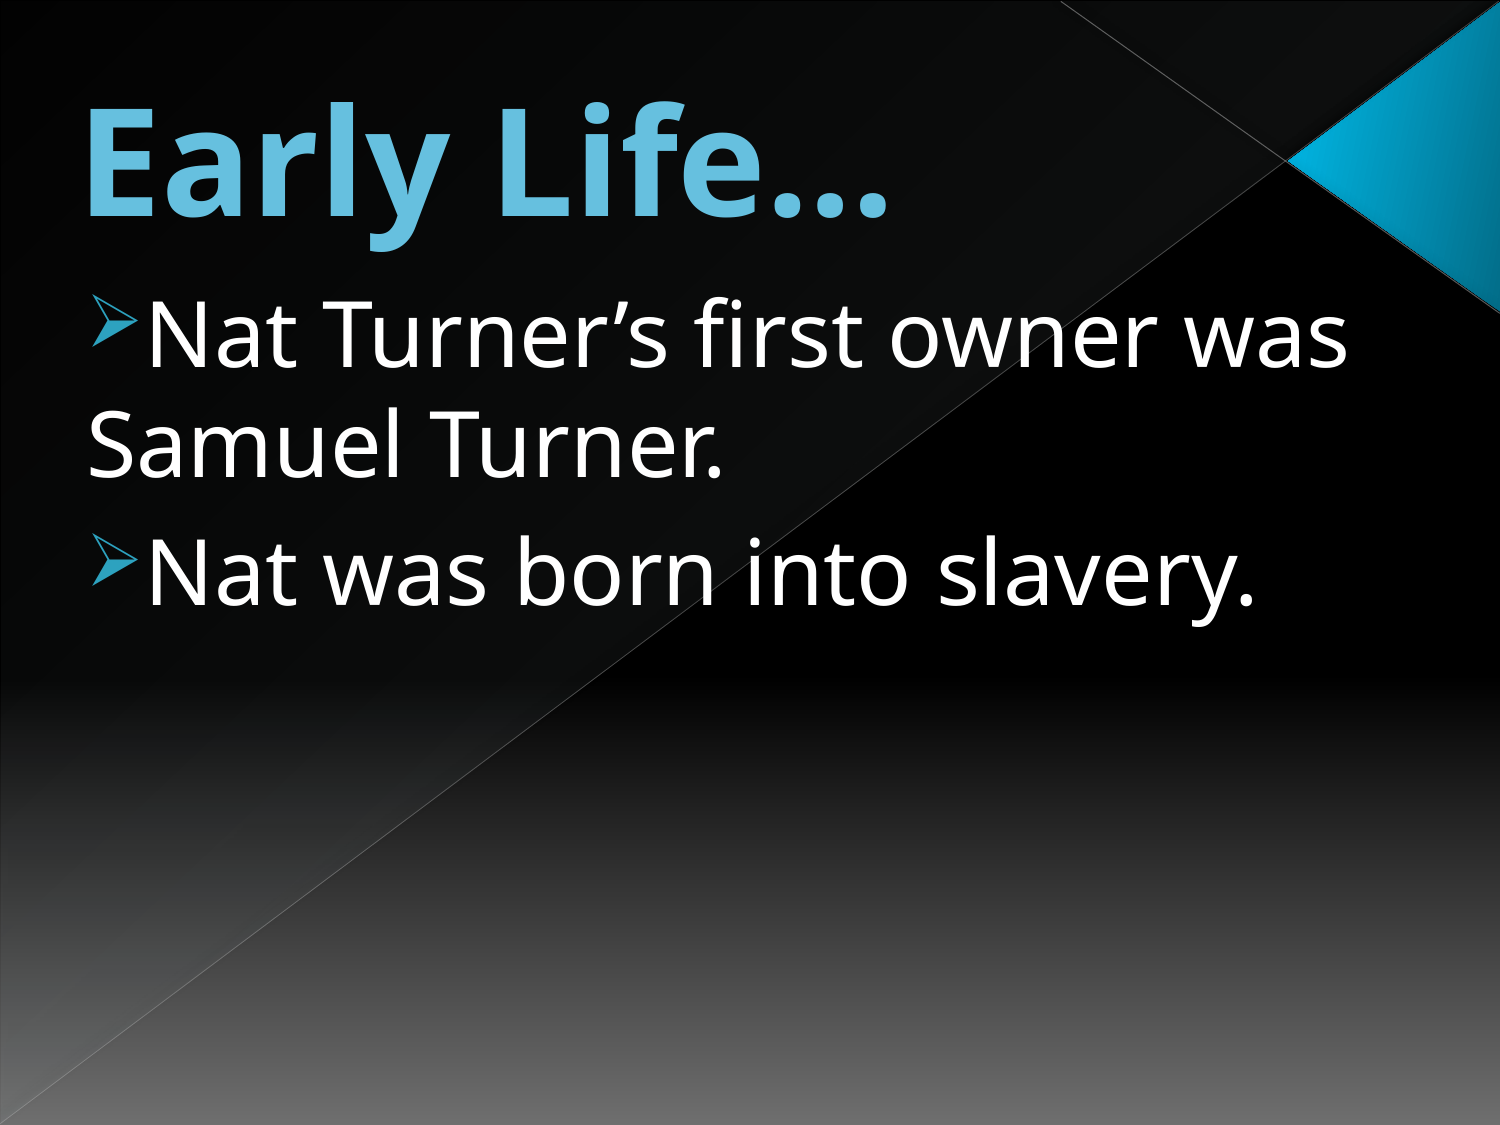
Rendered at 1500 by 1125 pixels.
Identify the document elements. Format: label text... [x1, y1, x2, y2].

title Early Life… [62, 44, 1250, 267]
list Nat Turner’s first owner was Samuel Turner. Nat was born into slavery. [62, 267, 1425, 1088]
